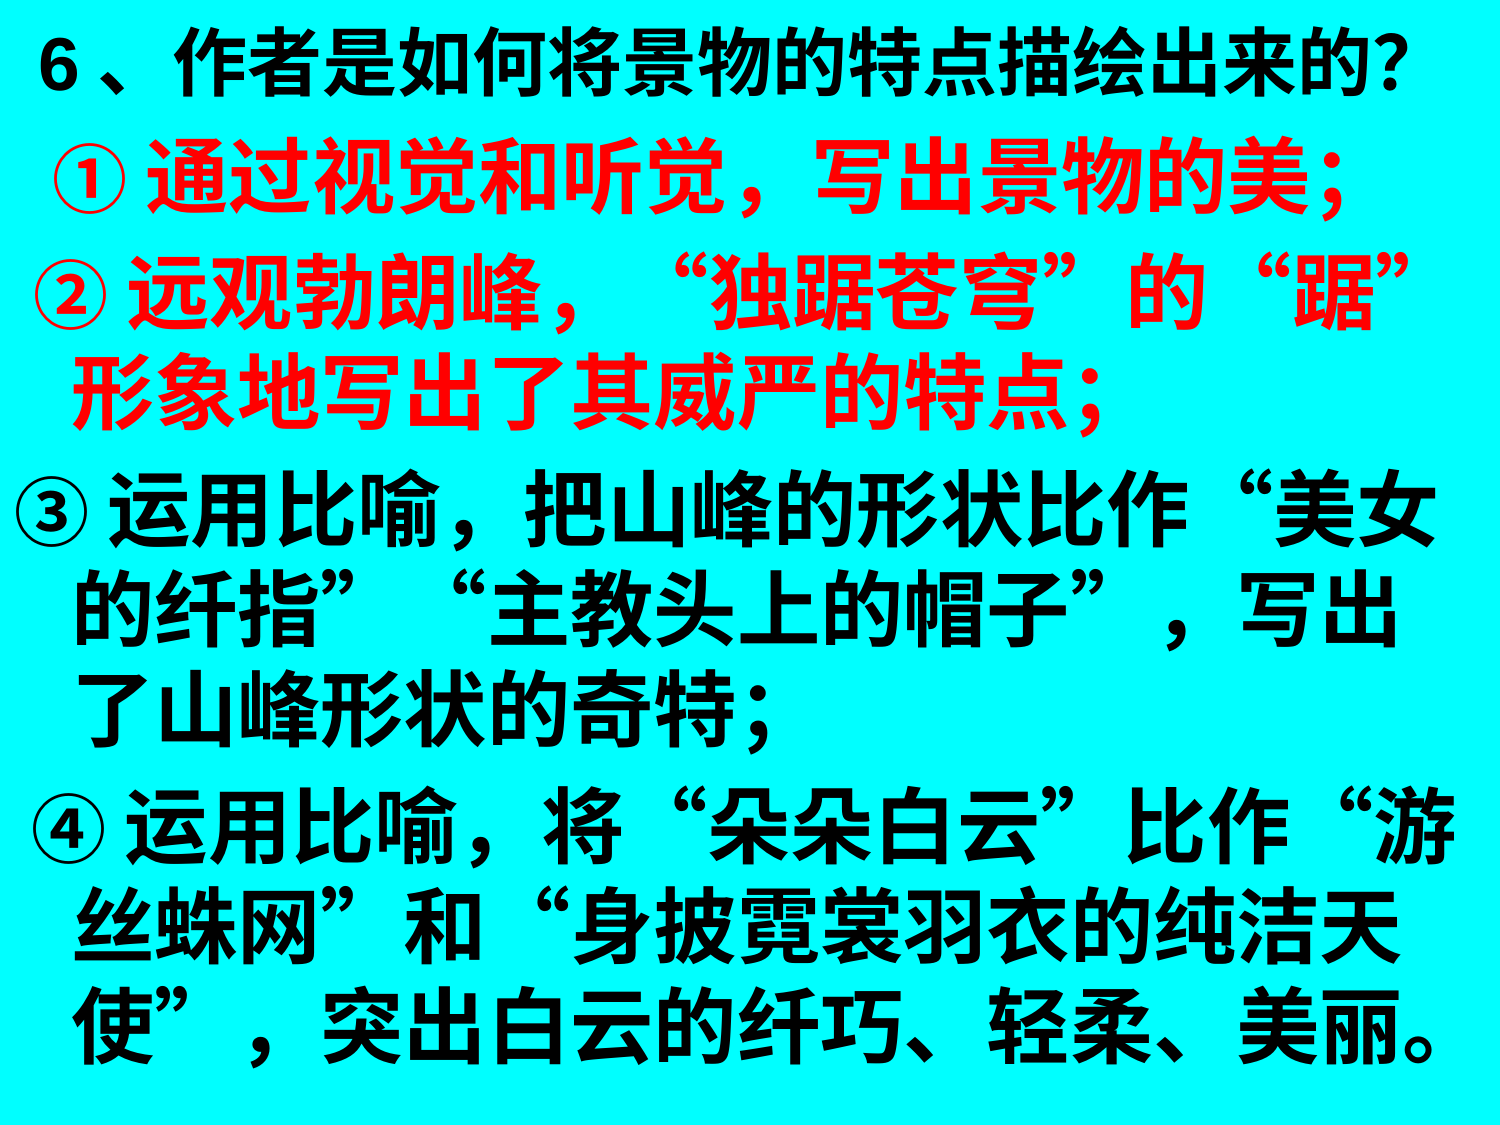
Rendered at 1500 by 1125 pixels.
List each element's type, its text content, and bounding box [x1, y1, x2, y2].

list 6、作者是如何将景物的特点描绘出来的？ ①通过视觉和听觉，写出景物的美； ②远观勃朗峰，“独踞苍穹”的“踞”形象地写出了其威严的特点； ③运用比喻，把山峰的形状比作“美女的纤指”“主教头上的帽子”，写出了山峰形状的奇特； ④运用比喻，将“朵朵白云”比作“游丝蛛网”和“身披霓裳羽衣的纯洁天使”，突出白云的纤巧、轻柔、美丽。 [0, 0, 1500, 1125]
